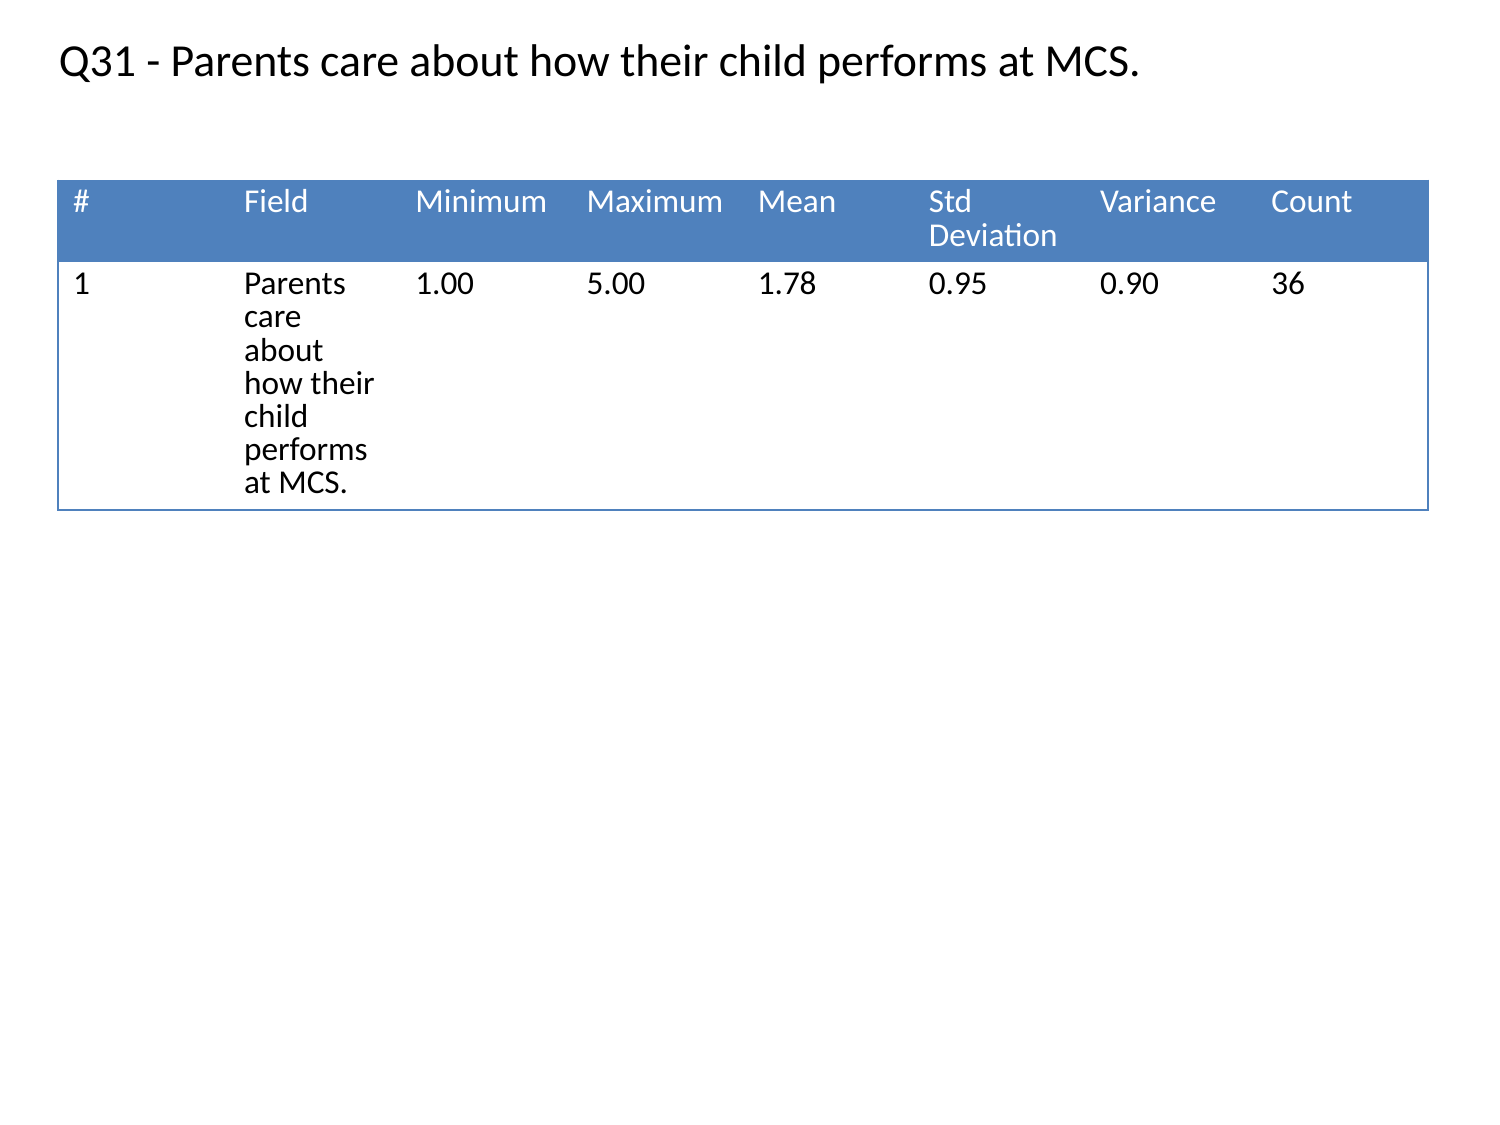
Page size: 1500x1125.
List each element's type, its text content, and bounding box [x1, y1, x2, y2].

table_header Std Deviation [914, 181, 1085, 262]
table_cell 36 [1256, 262, 1427, 509]
text_box Q31 - Parents care about how their child performs at MCS. [44, 22, 1395, 84]
table_cell 1.78 [743, 262, 914, 509]
table_cell 1.00 [400, 262, 572, 509]
table_cell Parents care about how their child performs at MCS. [229, 262, 400, 509]
table_header Maximum [572, 181, 743, 262]
table_header Variance [1085, 181, 1256, 262]
table_header Mean [743, 181, 914, 262]
table_cell 0.90 [1085, 262, 1256, 509]
table_cell 5.00 [572, 262, 743, 509]
table_cell 0.95 [914, 262, 1085, 509]
table_header Count [1256, 181, 1427, 262]
table_header Minimum [400, 181, 572, 262]
table_header # [59, 181, 229, 262]
table_header Field [229, 181, 400, 262]
table_cell 1 [59, 262, 229, 509]
